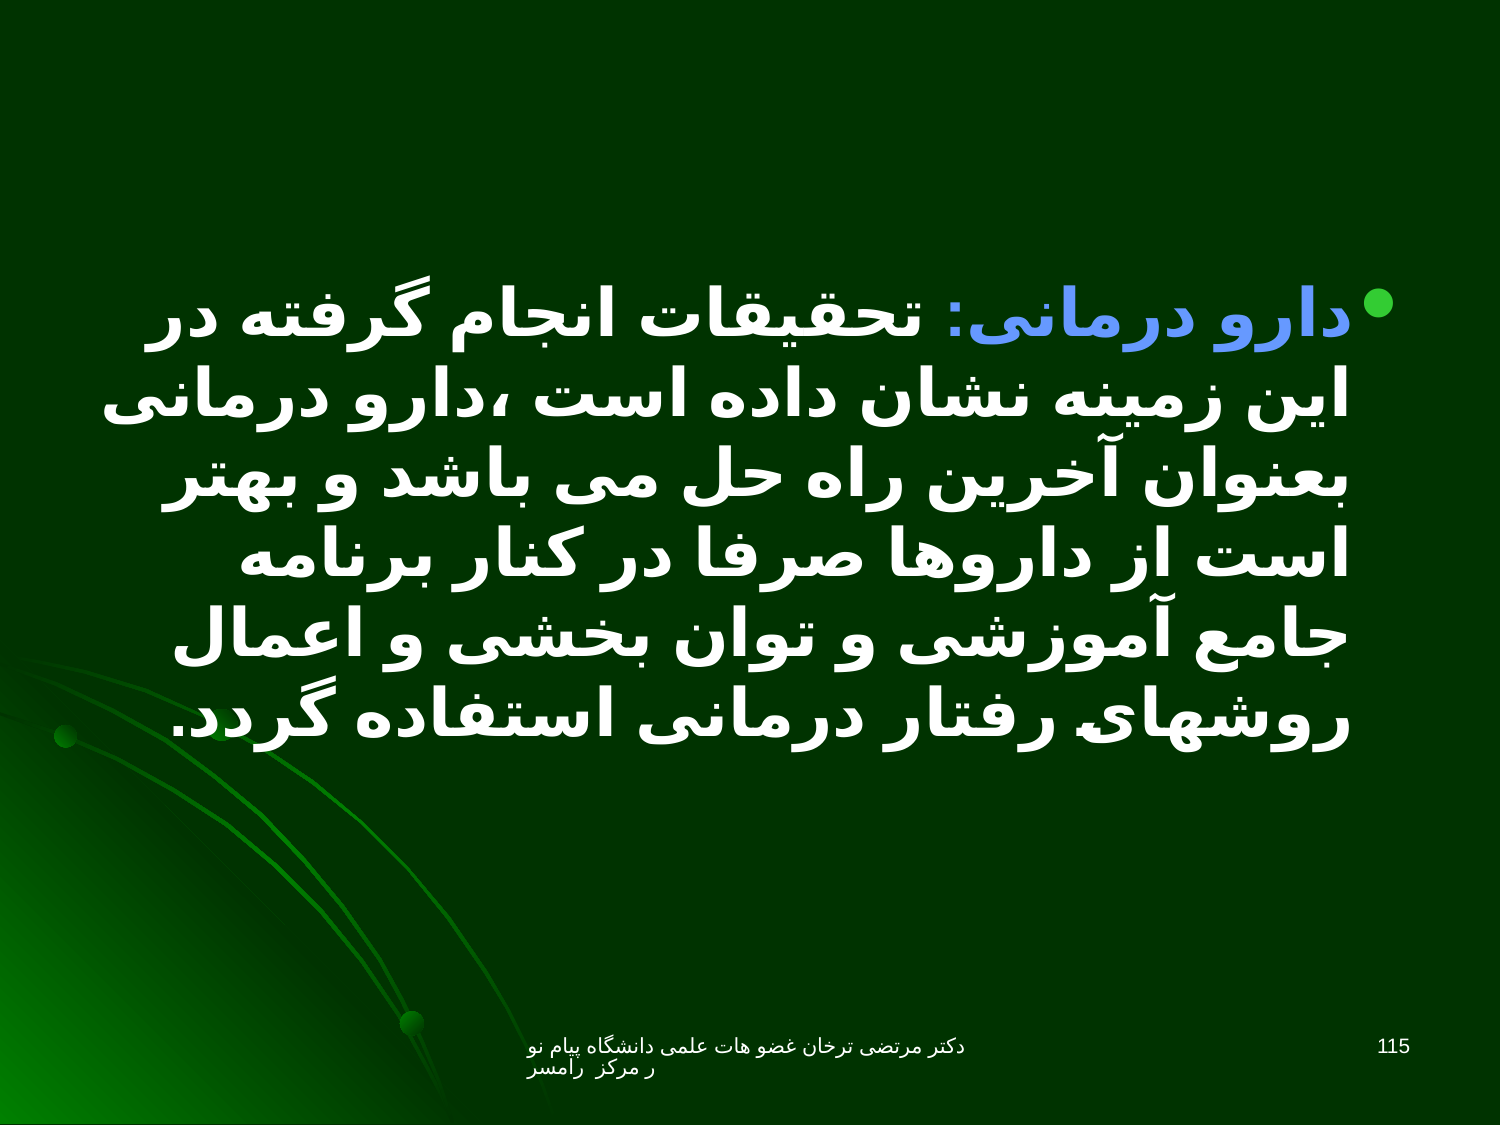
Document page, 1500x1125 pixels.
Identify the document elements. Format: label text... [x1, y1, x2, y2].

footer دکتر مرتضی ترخان غضو هات علمی دانشگاه پیام نور مرکز رامسر [512, 1024, 988, 1101]
list دارو درمانی: تحقیقات انجام گرفته در این زمینه نشان داده است ،دارو درمانی بعنوان آخرین راه حل می باشد و بهتر است از داروها صرفا در کنار برنامه جامع آموزشی و توان بخشی و اعمال روشهای رفتار درمانی استفاده گردد. [74, 262, 1426, 1006]
slide_number 115 [1074, 1024, 1426, 1101]
